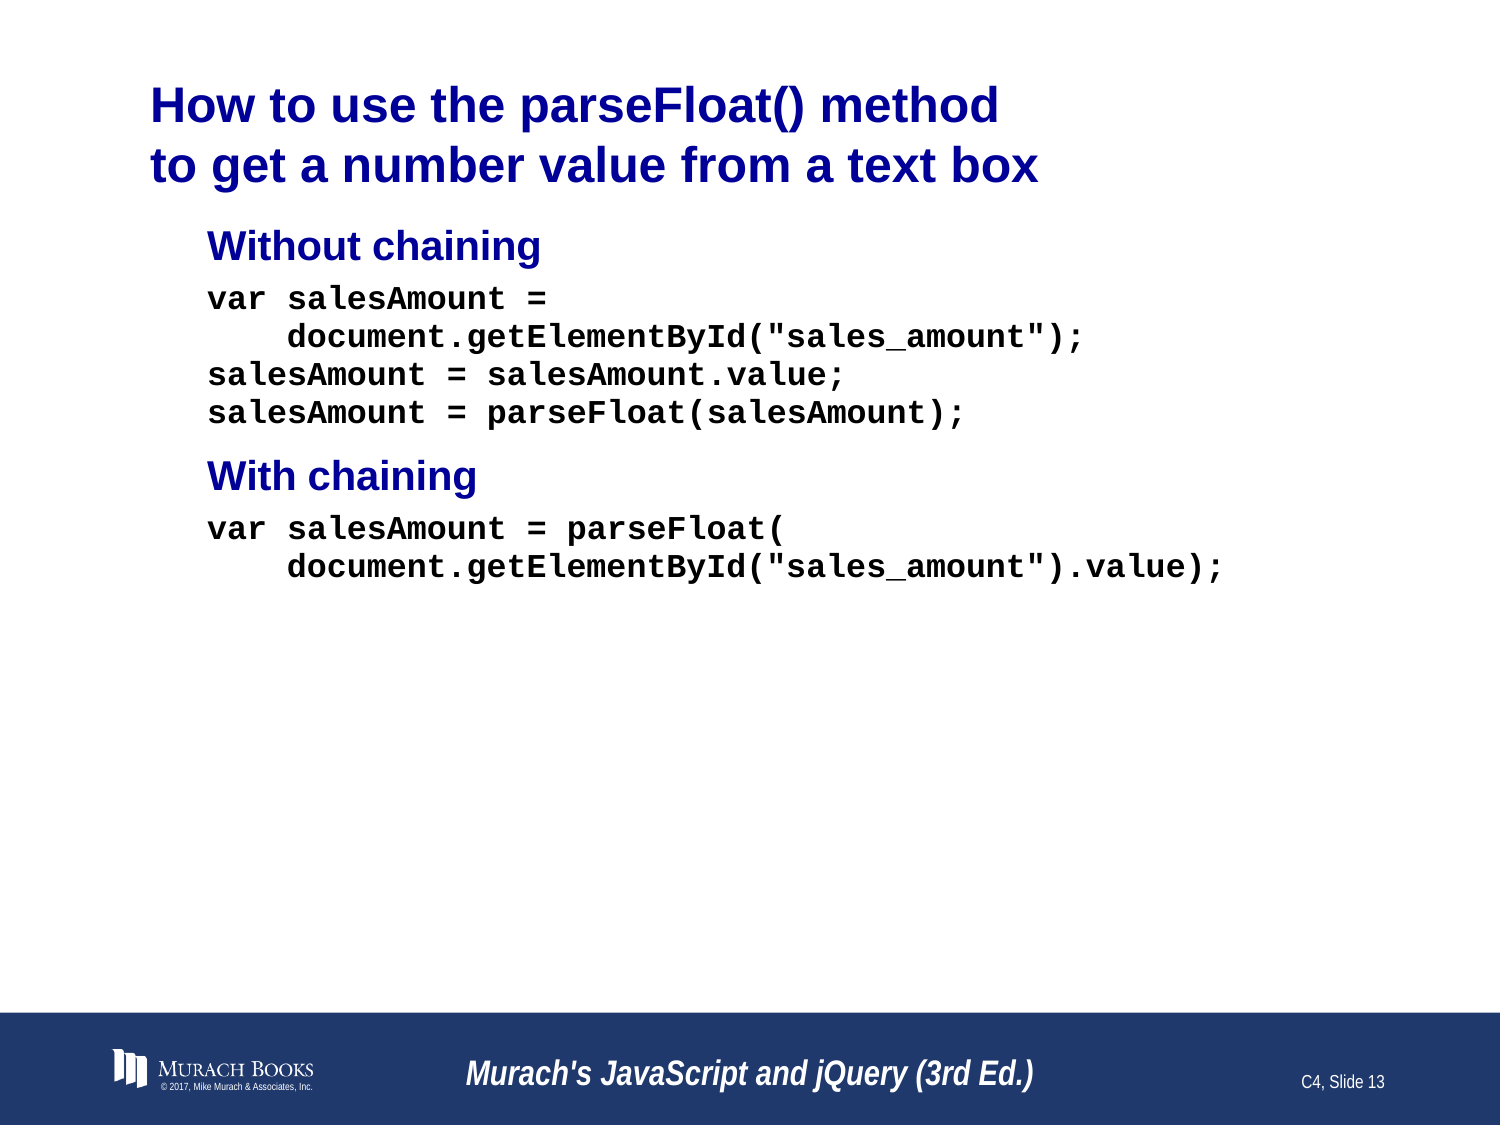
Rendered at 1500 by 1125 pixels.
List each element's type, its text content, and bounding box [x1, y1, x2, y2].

slide_number C4, Slide 13 [1087, 1025, 1400, 1100]
title How to use the parseFloat() method to get a number value from a text box [150, 72, 1350, 194]
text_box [149, 202, 1350, 588]
slide_number Murach's JavaScript and jQuery (3rd Ed.) [463, 1025, 1050, 1100]
footer © 2017, Mike Murach & Associates, Inc. [12, 1025, 463, 1100]
